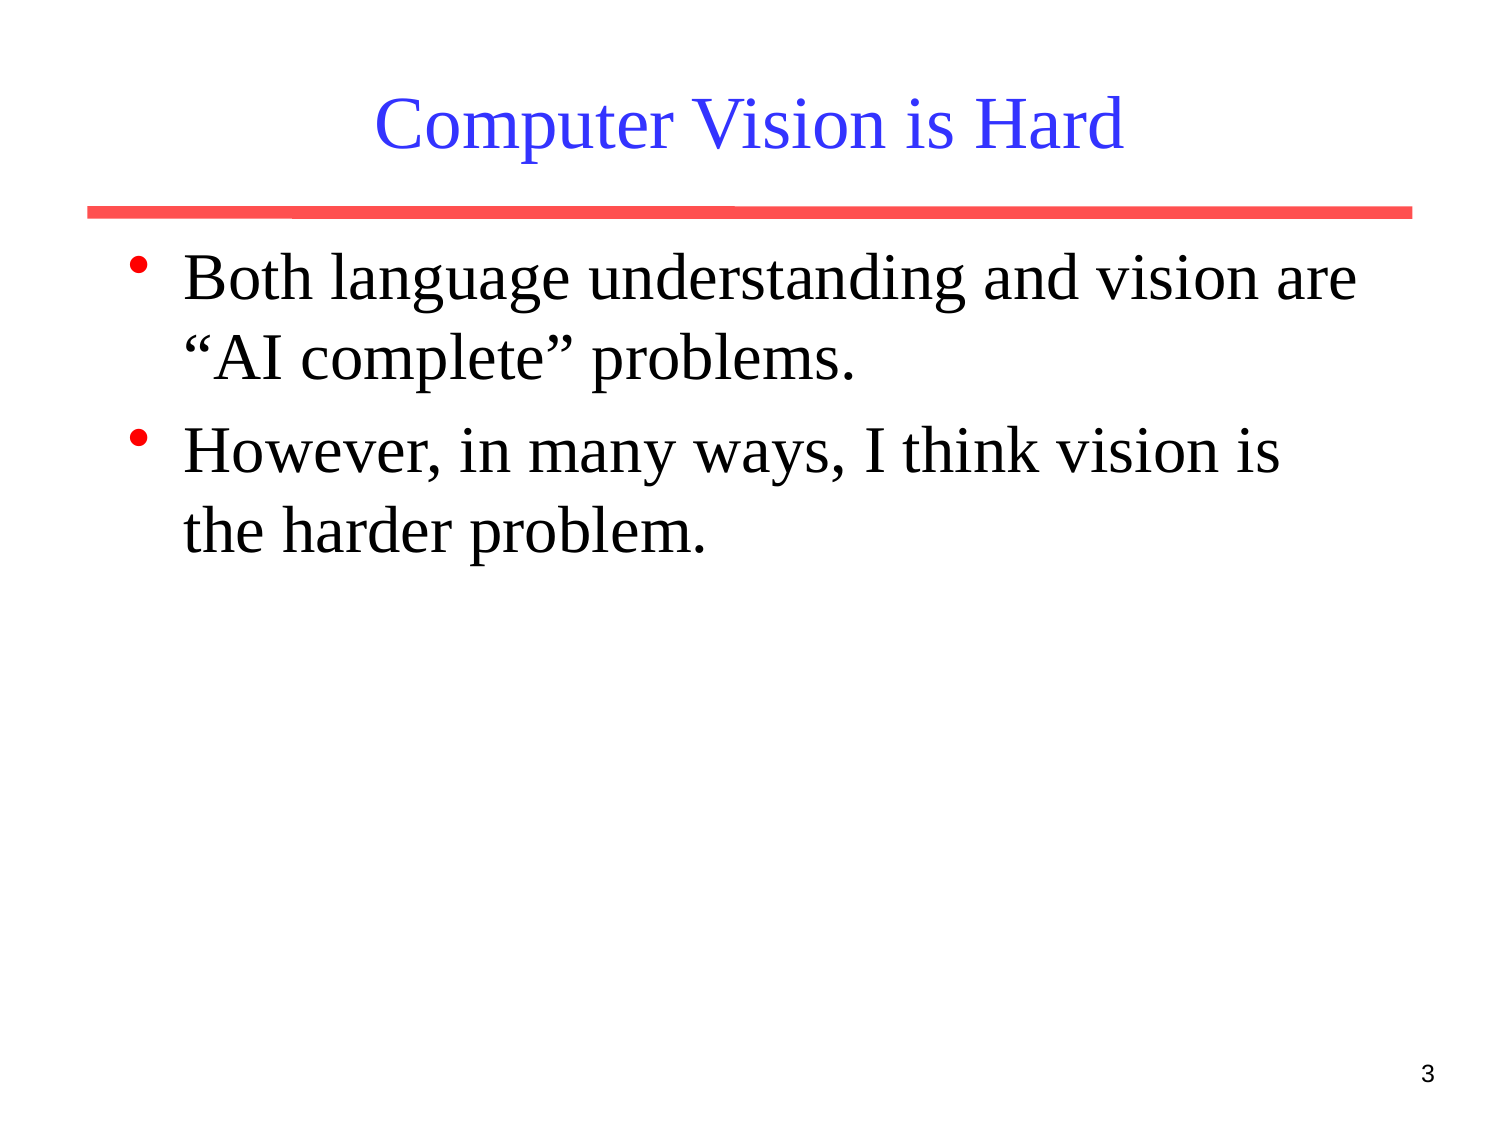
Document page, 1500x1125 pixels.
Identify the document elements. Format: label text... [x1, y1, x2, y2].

slide_number 3 [1137, 1049, 1451, 1125]
title Computer Vision is Hard [112, 37, 1388, 200]
list Both language understanding and vision are “AI complete” problems. However, in many ways, I think vision is the harder problem. [112, 224, 1388, 994]
